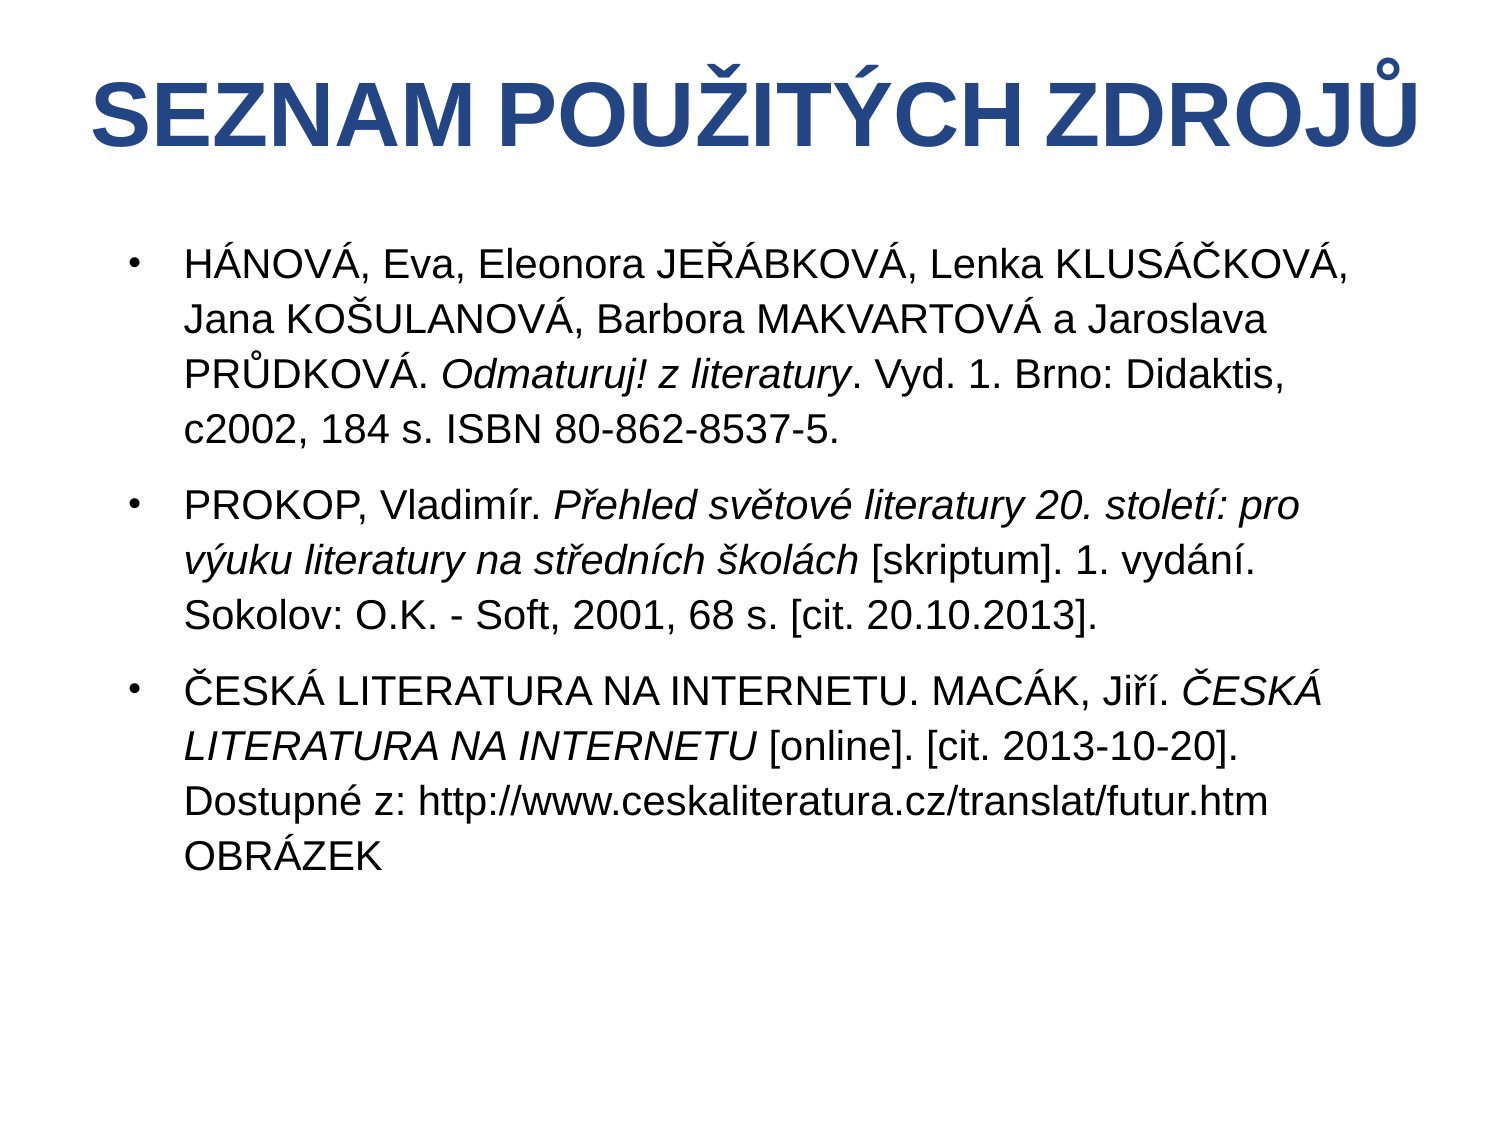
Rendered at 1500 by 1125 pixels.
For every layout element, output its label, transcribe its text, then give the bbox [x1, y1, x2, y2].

text_box HÁNOVÁ, Eva, Eleonora JEŘÁBKOVÁ, Lenka KLUSÁČKOVÁ, Jana KOŠULANOVÁ, Barbora MAKVARTOVÁ a Jaroslava PRŮDKOVÁ. Odmaturuj! z literatury. Vyd. 1. Brno: Didaktis, c2002, 184 s. ISBN 80-862-8537-5. PROKOP, Vladimír. Přehled světové literatury 20. století: pro výuku literatury na středních školách [skriptum]. 1. vydání. Sokolov: O.K. - Soft, 2001, 68 s. [cit. 20.10.2013]. ČESKÁ LITERATURA NA INTERNETU. MACÁK, Jiří. ČESKÁ LITERATURA NA INTERNETU [online]. [cit. 2013-10-20]. Dostupné z: http://www.ceskaliteratura.cz/translat/futur.htm OBRÁZEK [112, 224, 1425, 887]
text_box SEZNAM POUŽITÝCH ZDROJŮ [49, 47, 1463, 173]
